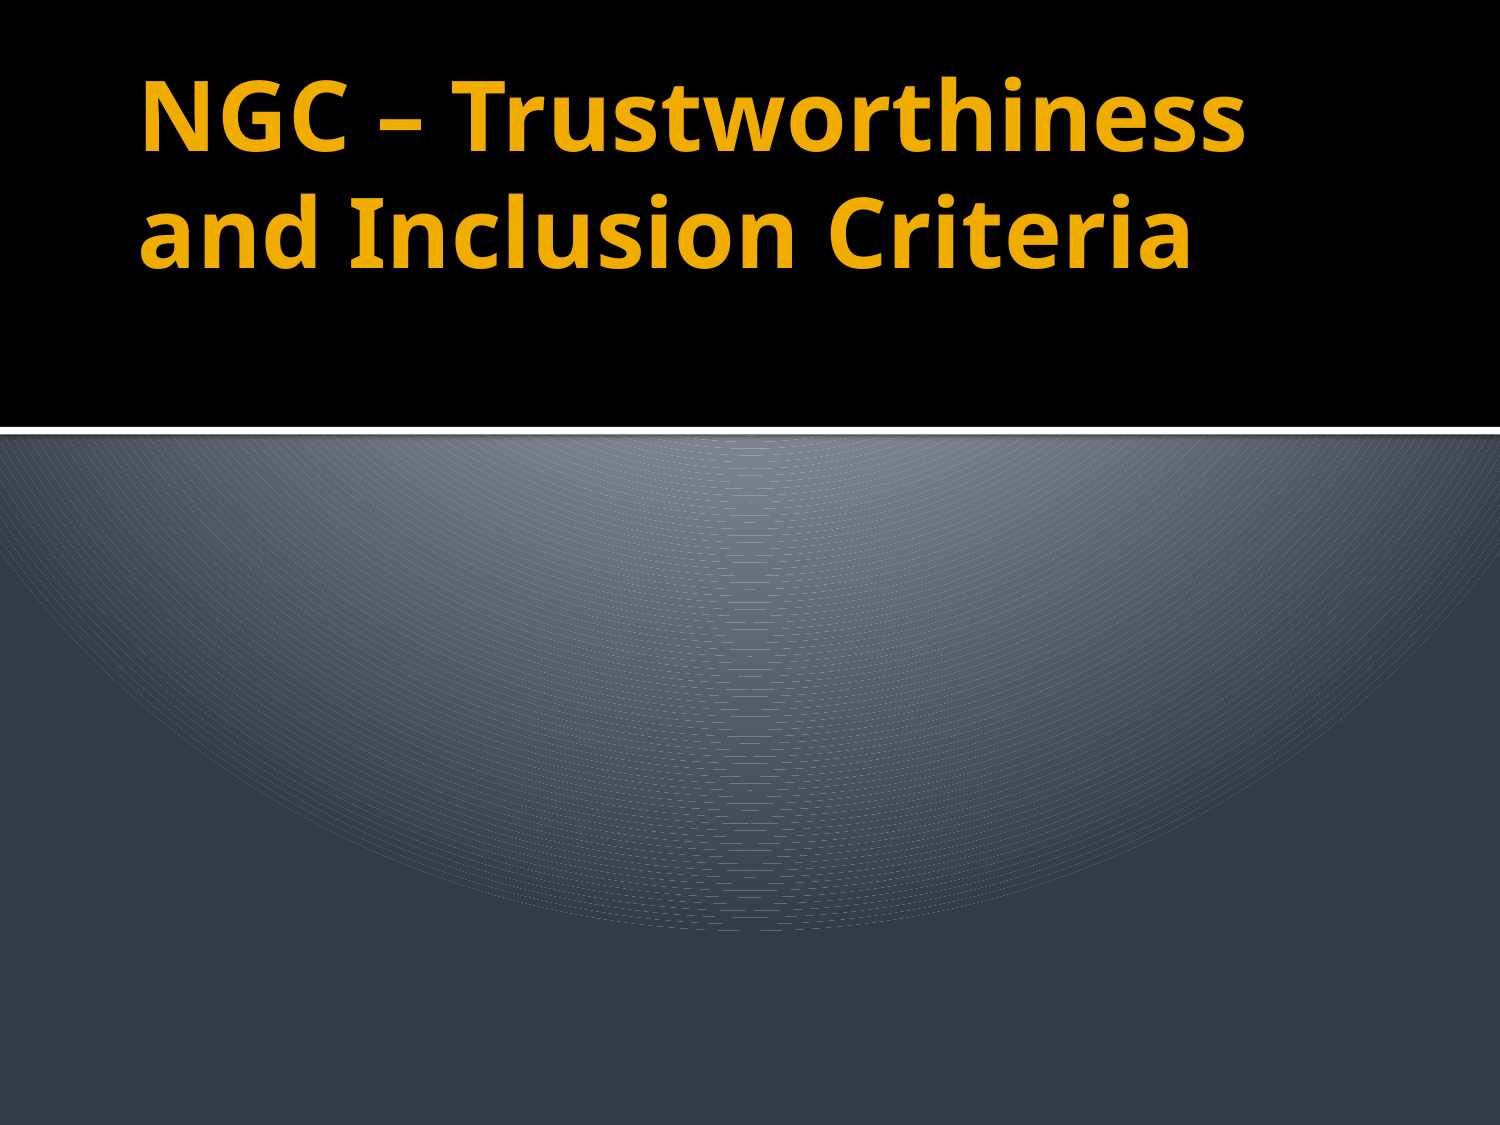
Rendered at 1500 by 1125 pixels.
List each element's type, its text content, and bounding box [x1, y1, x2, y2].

title NGC – Trustworthiness and Inclusion Criteria [123, 19, 1438, 288]
